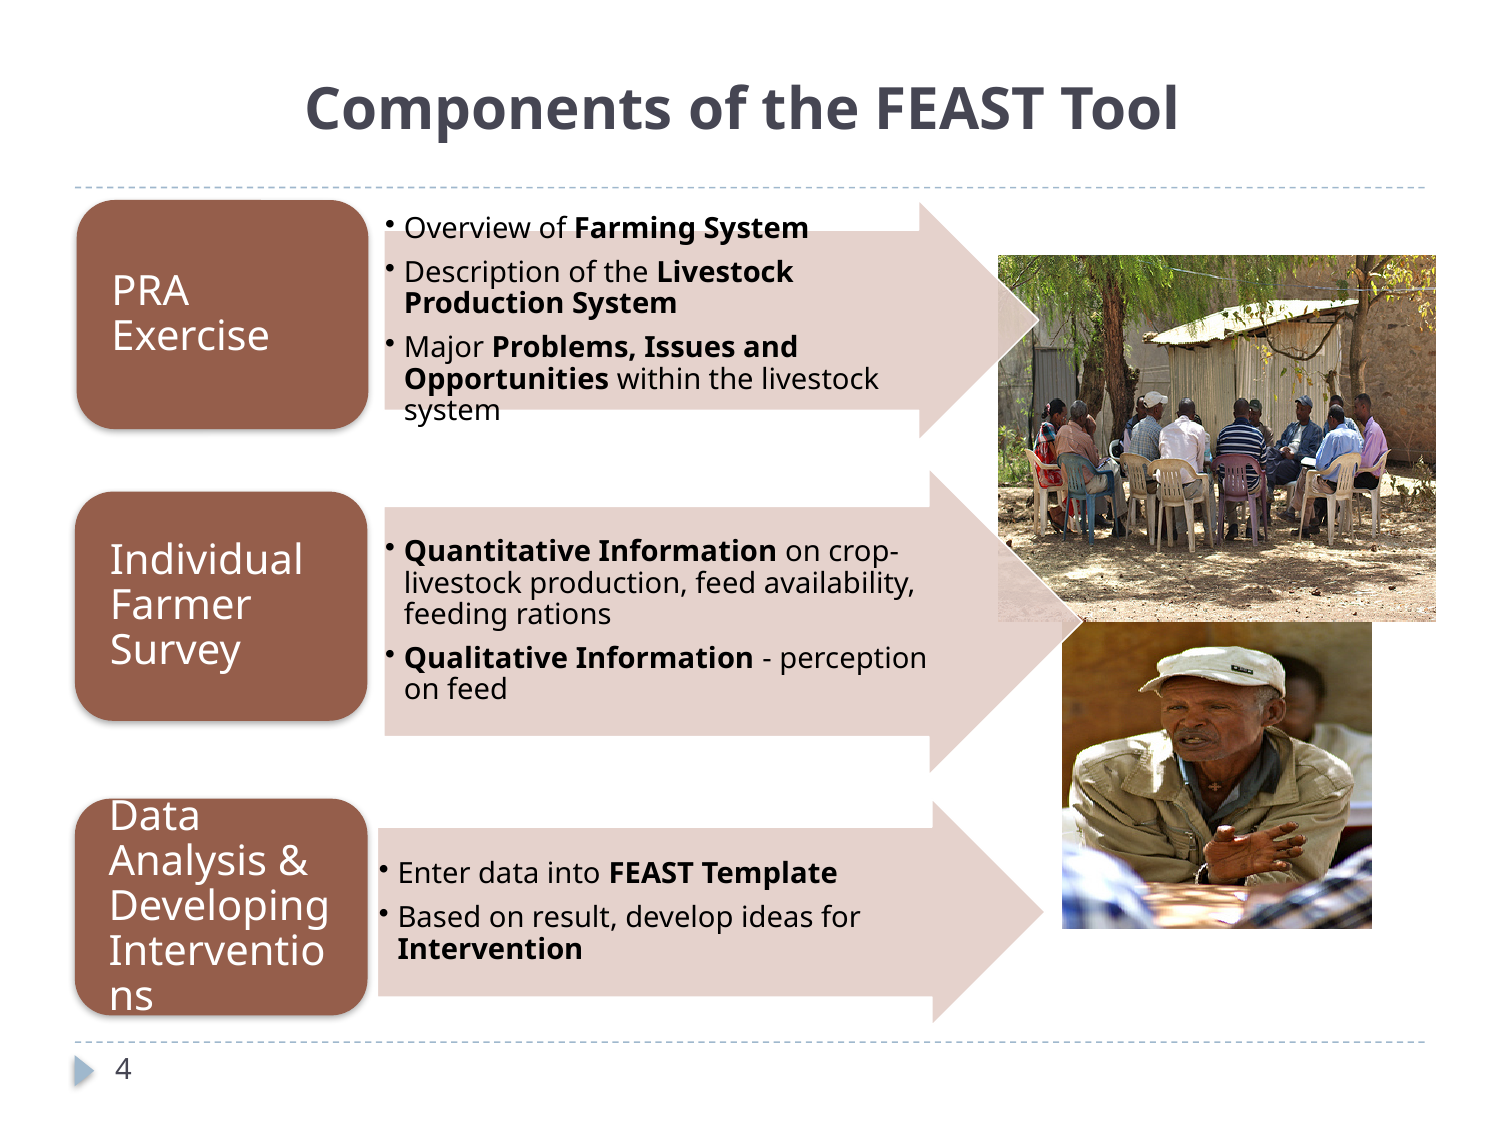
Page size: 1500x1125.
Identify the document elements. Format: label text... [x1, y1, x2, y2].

picture [1426, 255, 1437, 622]
slide_number 4 [100, 1048, 426, 1103]
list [74, 199, 1426, 1036]
title Components of the FEAST Tool [75, 24, 1425, 188]
